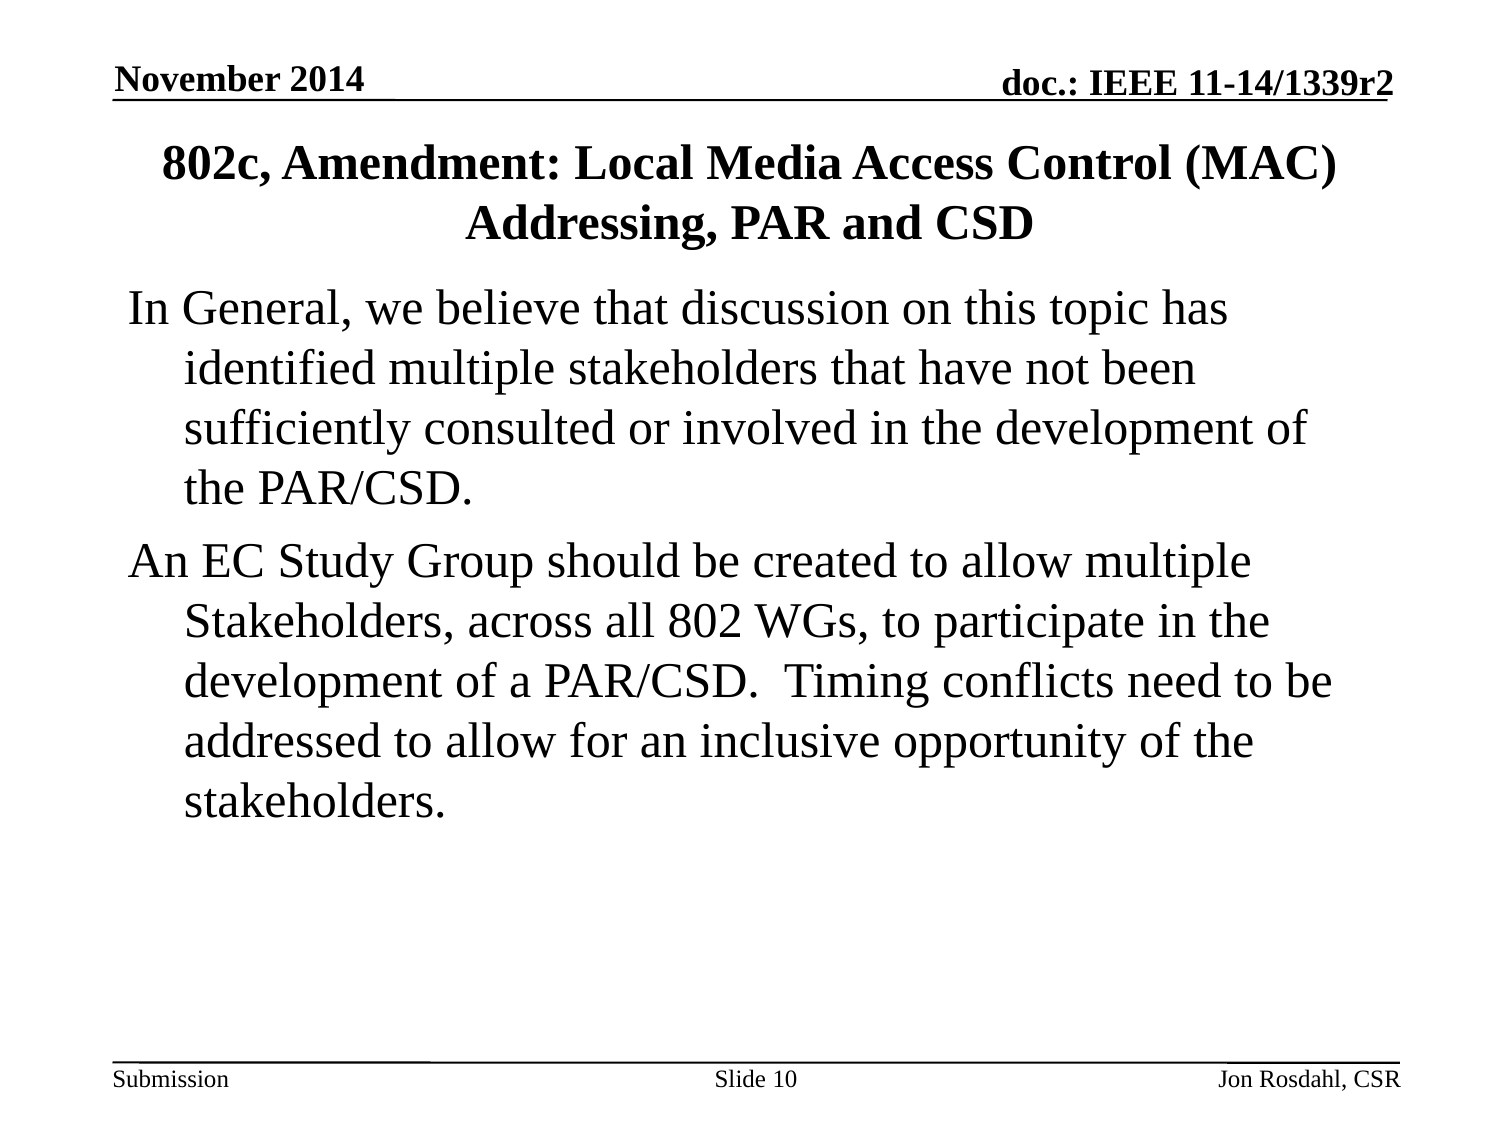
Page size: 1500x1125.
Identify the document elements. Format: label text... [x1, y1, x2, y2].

title 802c, Amendment: Local Media Access Control (MAC) Addressing, PAR and CSD [112, 112, 1388, 268]
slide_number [114, 54, 423, 100]
footer Jon Rosdahl, CSR [878, 1061, 1402, 1093]
slide_number Slide 10 [712, 1061, 800, 1123]
list In General, we believe that discussion on this topic has identified multiple stakeholders that have not been sufficiently consulted or involved in the development of the PAR/CSD. An EC Study Group should be created to allow multiple Stakeholders, across all 802 WGs, to participate in the development of a PAR/CSD. Timing conflicts need to be addressed to allow for an inclusive opportunity of the stakeholders. [112, 266, 1377, 1047]
